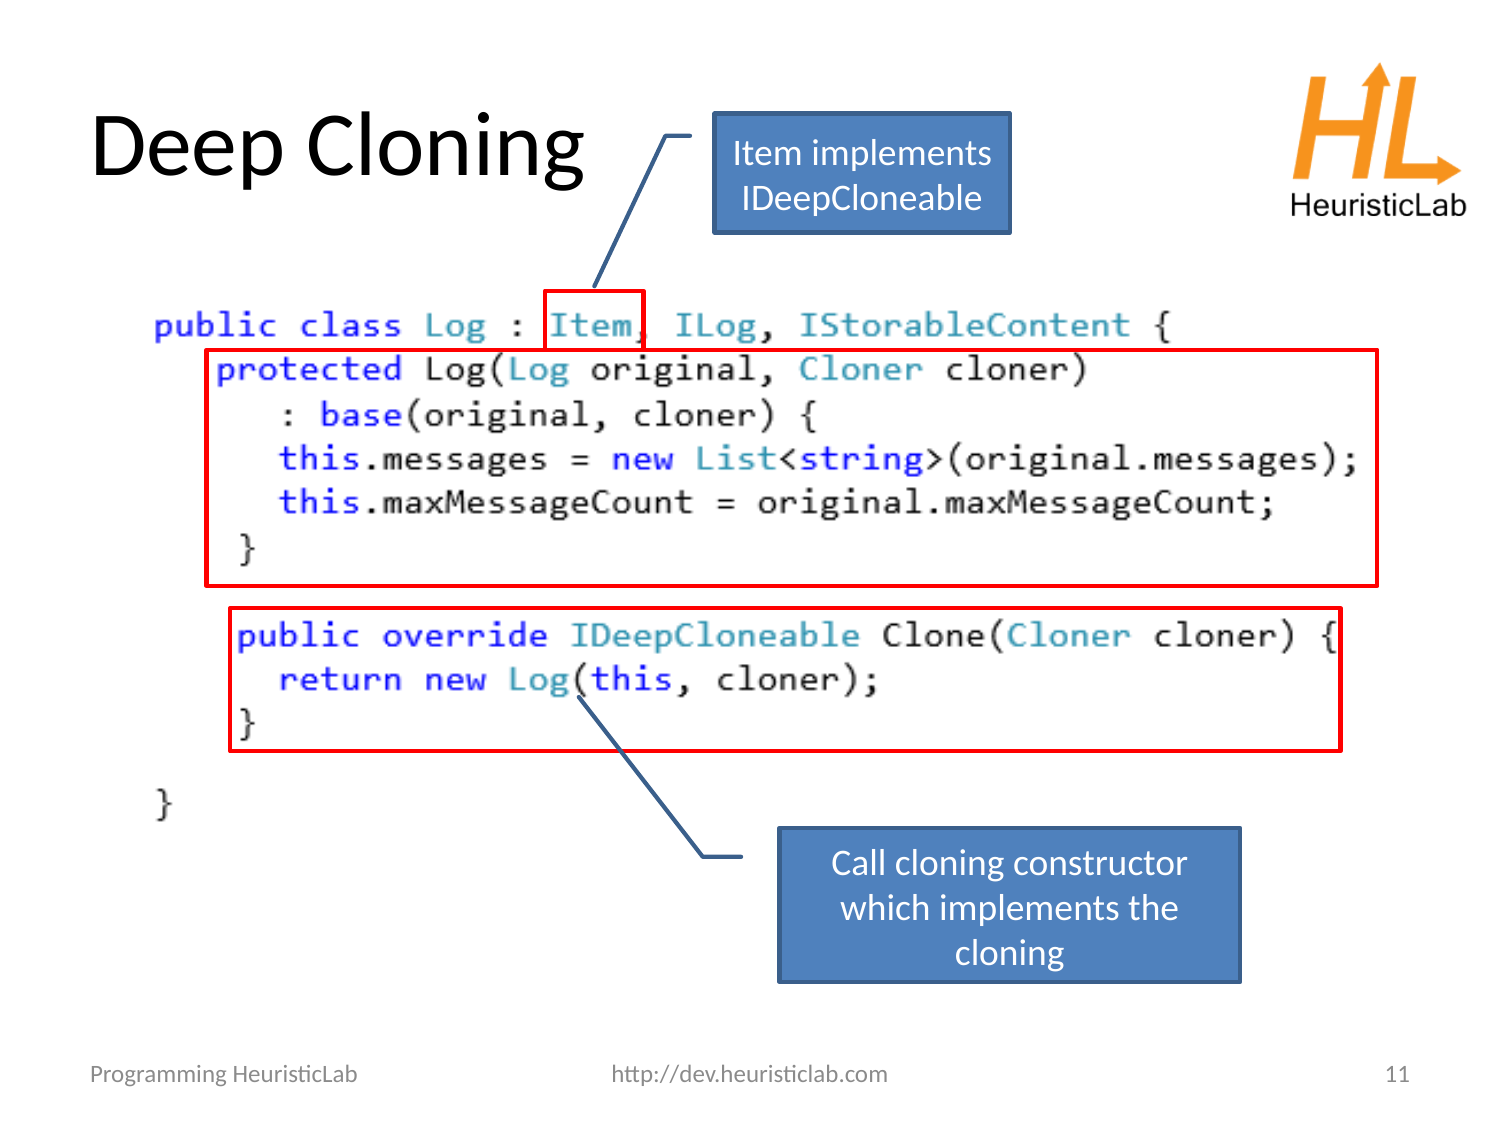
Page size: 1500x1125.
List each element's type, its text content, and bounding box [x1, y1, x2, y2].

text_box Item implements IDeepCloneable [593, 133, 693, 283]
title Deep Cloning [75, 45, 1282, 233]
text_box Item implements IDeepCloneable [712, 111, 1012, 235]
slide_number Programming HeuristicLab [75, 1042, 425, 1103]
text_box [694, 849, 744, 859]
footer http://dev.heuristiclab.com [512, 1042, 988, 1103]
slide_number 11 [1074, 1042, 1425, 1103]
text_box Call cloning constructor which implements the cloning [777, 849, 1242, 984]
picture [122, 284, 1378, 841]
picture [1281, 27, 1474, 244]
